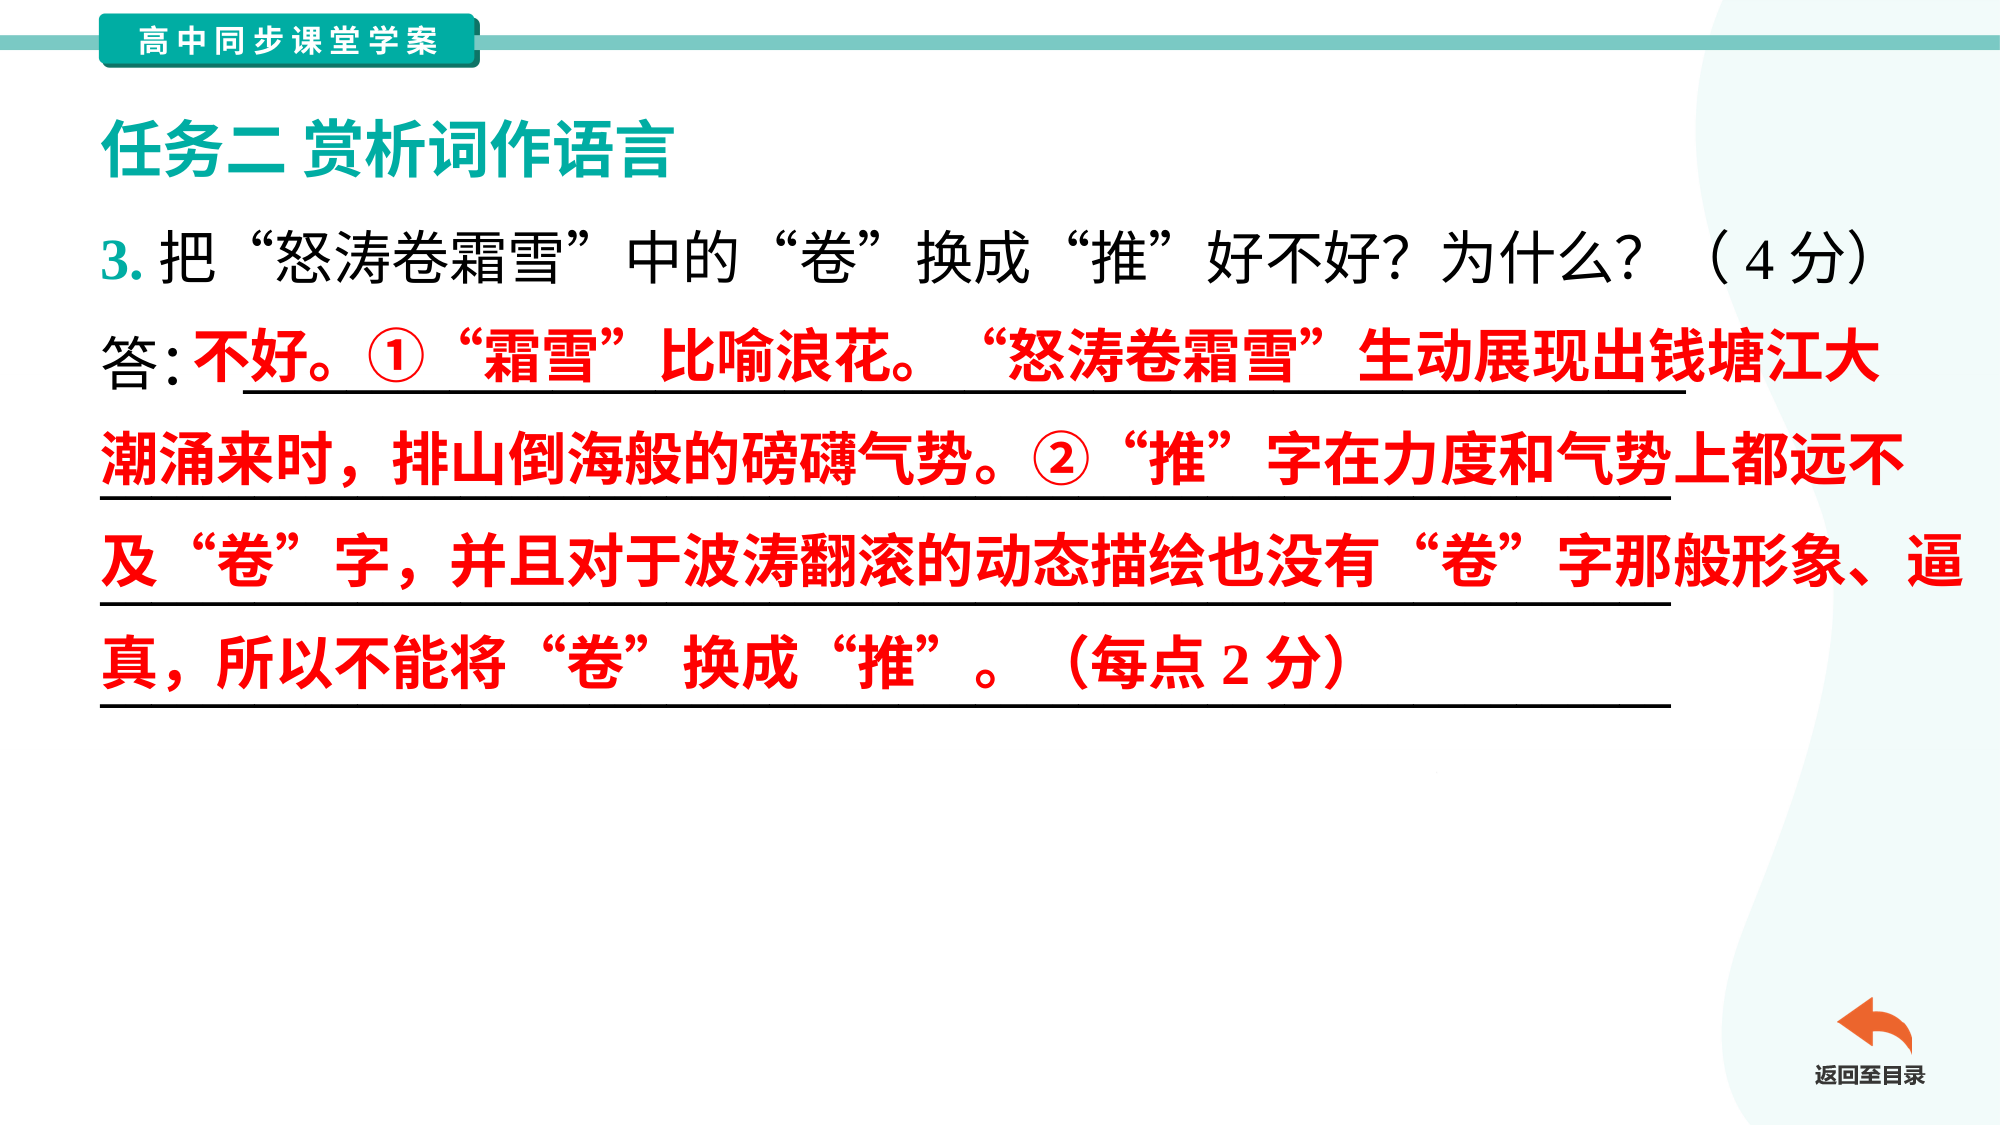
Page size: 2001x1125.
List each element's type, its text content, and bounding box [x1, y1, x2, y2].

text_box 不好。①“霜雪”比喻浪花。“怒涛卷霜雪”生动展现出钱塘江大 潮涌来时，排山倒海般的磅礴气势。②“推”字在力度和气势上都远不 及“卷”字，并且对于波涛翻滚的动态描绘也没有“卷”字那般形象、逼 真，所以不能将“卷”换成“推”。（每点2分） [100, 287, 1899, 685]
picture [0, 0, 2000, 1125]
text_box 任务二 赏析词作语言 [100, 76, 1899, 184]
text_box 3.把“怒涛卷霜雪”中的“卷”换成“推”好不好？为什么？（4分） 答： ________________________________________________________ _____________________________________________________________ _____________________________________________________________ _____________________________________________________________ [100, 184, 1899, 287]
text_box 3.把“怒涛卷霜雪”中的“卷”换成“推”好不好？为什么？（4分） 答： ________________________________________________________ _____________________________________________________________ _____________________________________________________________ _____________________________________________________________ [100, 685, 1899, 696]
